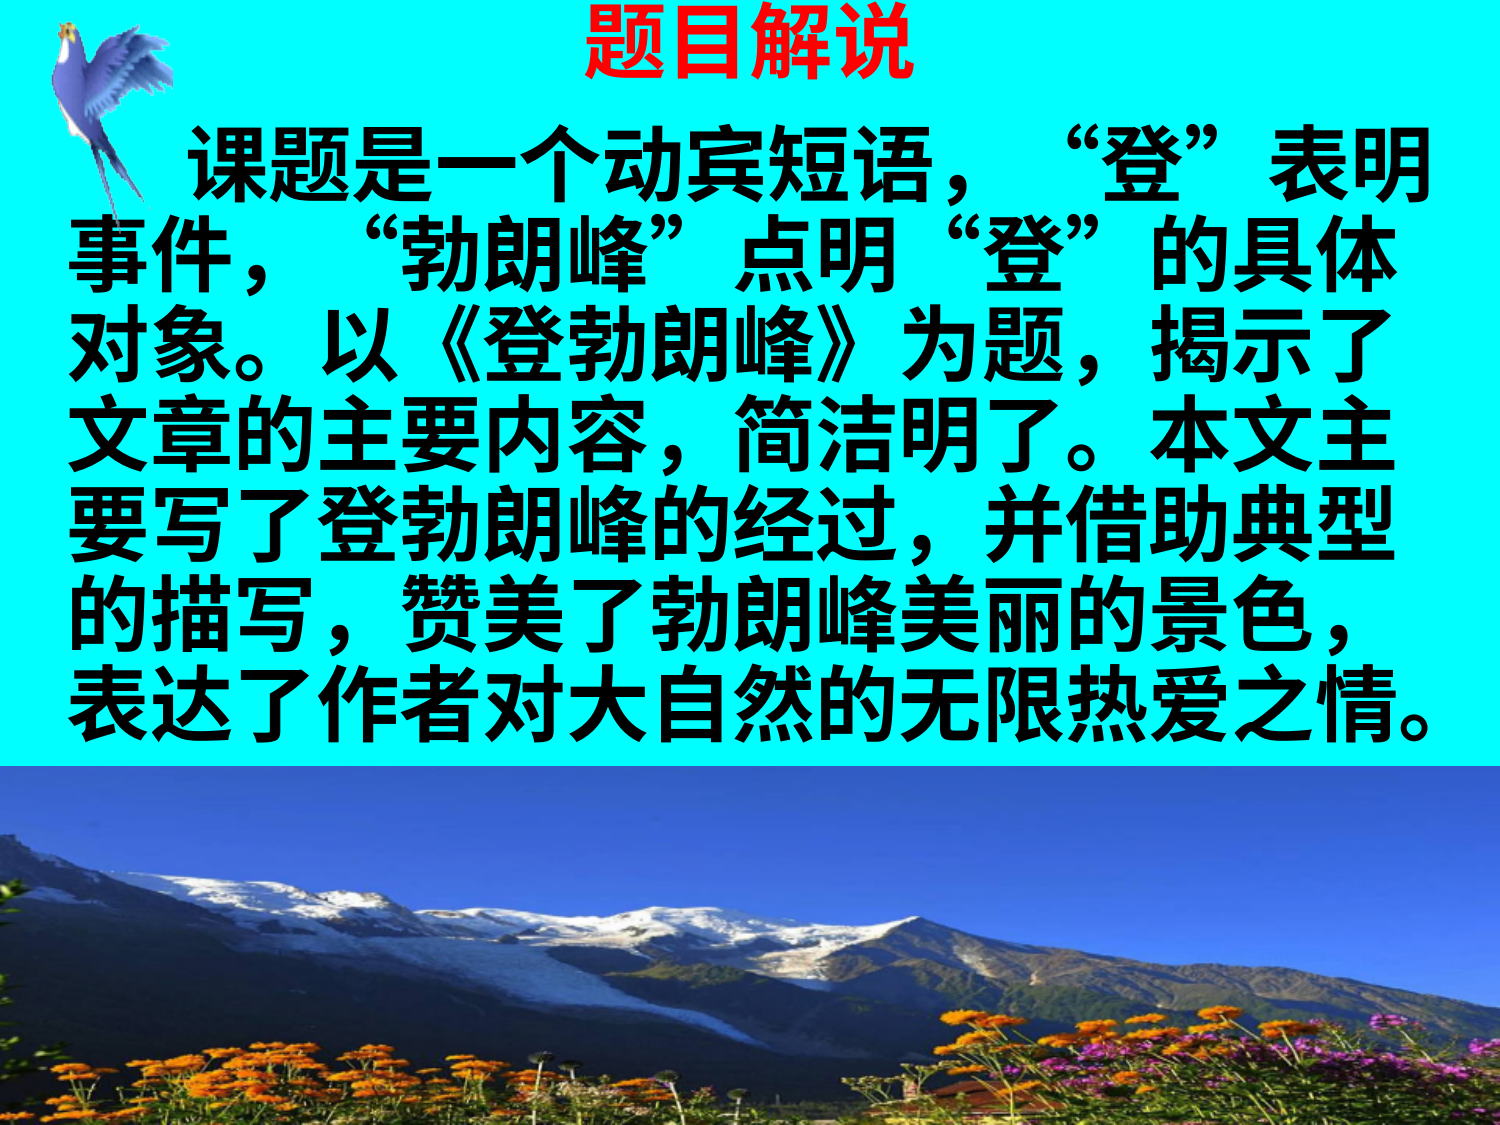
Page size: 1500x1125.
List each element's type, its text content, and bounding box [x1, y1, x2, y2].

picture [0, 766, 1500, 1125]
list 课题是一个动宾短语，“登”表明事件，“勃朗峰”点明“登”的具体对象。以《登勃朗峰》为题，揭示了文章的主要内容，简洁明了。本文主要写了登勃朗峰的经过，并借助典型的描写，赞美了勃朗峰美丽的景色，表达了作者对大自然的无限热爱之情。 [0, 115, 1493, 766]
title 题目解说 [173, 0, 1426, 79]
picture [0, 0, 173, 260]
